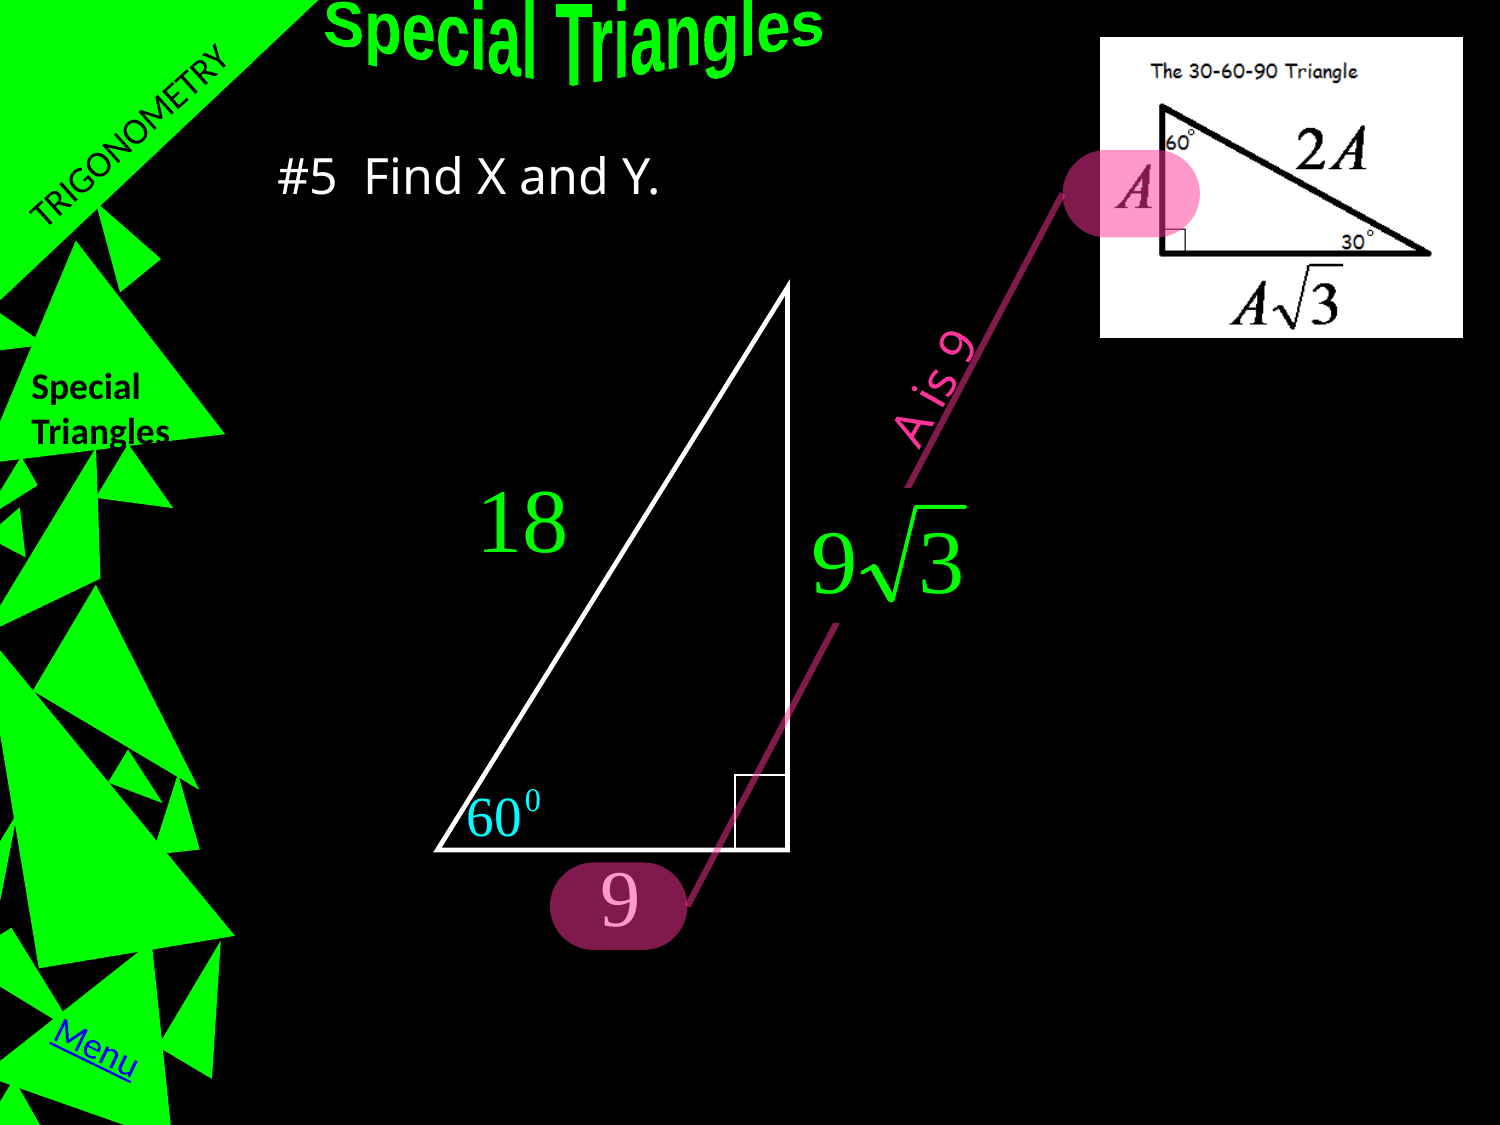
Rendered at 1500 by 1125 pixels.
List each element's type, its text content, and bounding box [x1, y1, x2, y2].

text_box #5 Find X and Y. [326, 137, 1075, 213]
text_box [437, 287, 682, 851]
text_box [1060, 149, 1094, 238]
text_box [471, 468, 581, 576]
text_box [590, 852, 651, 947]
text_box [653, 862, 689, 952]
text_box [458, 774, 551, 848]
picture [1099, 37, 1463, 338]
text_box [799, 487, 986, 624]
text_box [687, 193, 1063, 907]
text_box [0, 0, 321, 1125]
text_box [547, 861, 588, 952]
